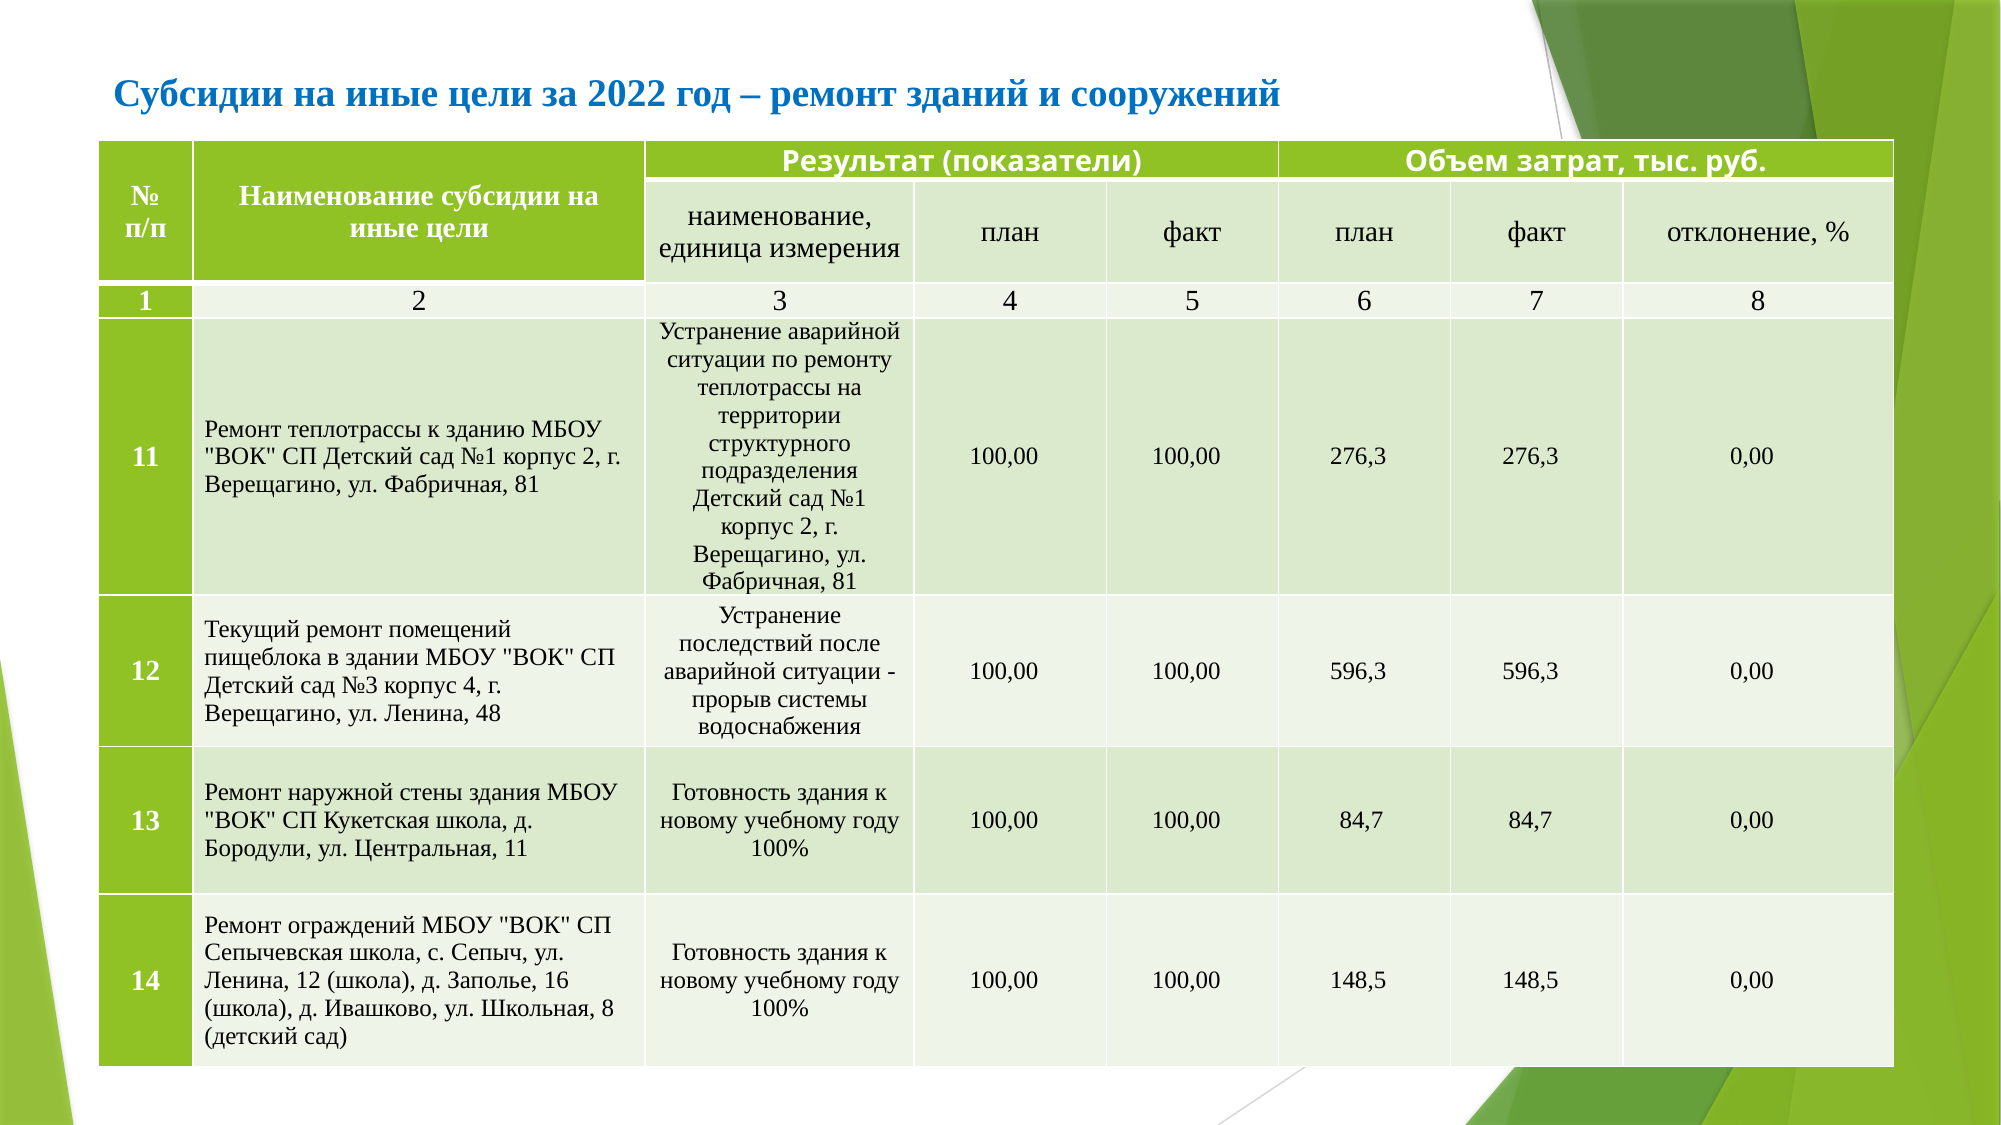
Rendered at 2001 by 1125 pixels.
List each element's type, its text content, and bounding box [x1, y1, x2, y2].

table_cell план [1279, 182, 1450, 282]
table_cell 3 [646, 284, 913, 317]
table_cell 13 [99, 747, 192, 893]
table_cell 596,3 [1279, 596, 1450, 746]
table_cell 5 [1107, 284, 1278, 317]
table_cell 0,00 [1624, 895, 1893, 1066]
table_cell факт [1107, 182, 1278, 282]
table_cell 1 [99, 286, 192, 317]
title Субсидии на иные цели за 2022 год – ремонт зданий и сооружений [98, 59, 1863, 122]
table_cell 100,00 [1107, 319, 1278, 594]
table_cell 12 [99, 596, 192, 746]
table_cell отклонение, % [1624, 182, 1893, 282]
table_cell 148,5 [1451, 895, 1622, 1066]
table_cell 2 [194, 286, 644, 317]
table_cell Готовность здания к новому учебному году 100% [646, 895, 913, 1066]
table_cell 0,00 [1624, 319, 1893, 594]
table_cell план [915, 182, 1106, 282]
table_header Объем затрат, тыс. руб. [1279, 141, 1893, 177]
table_cell Устранение аварийной ситуации по ремонту теплотрассы на территории структурного подразделения Детский сад №1 корпус 2, г. Верещагино, ул. Фабричная, 81 [646, 319, 913, 594]
table_cell 596,3 [1451, 596, 1622, 746]
table_cell 100,00 [915, 747, 1106, 893]
table_cell 100,00 [1107, 596, 1278, 746]
table_cell факт [1451, 182, 1622, 282]
table_cell 0,00 [1624, 596, 1893, 746]
table_header Наименование субсидии на иные цели [194, 141, 644, 280]
table_header № п/п [99, 141, 192, 280]
table_cell Ремонт ограждений МБОУ "ВОК" СП Сепычевская школа, с. Сепыч, ул. Ленина, 12 (школа), д. Заполье, 16 (школа), д. Ивашково, ул. Школьная, 8 (детский сад) [194, 895, 644, 1066]
table_cell 100,00 [915, 596, 1106, 746]
table_cell 276,3 [1451, 319, 1622, 594]
table_cell 148,5 [1279, 895, 1450, 1066]
table_cell 100,00 [1107, 895, 1278, 1066]
table_cell 100,00 [915, 319, 1106, 594]
table_cell 84,7 [1451, 747, 1622, 893]
table_cell Ремонт наружной стены здания МБОУ "ВОК" СП Кукетская школа, д. Бородули, ул. Центральная, 11 [194, 747, 644, 893]
table_cell наименование, единица измерения [646, 182, 913, 282]
table_cell Устранение последствий после аварийной ситуации - прорыв системы водоснабжения [646, 596, 913, 746]
table_cell Текущий ремонт помещений пищеблока в здании МБОУ "ВОК" СП Детский сад №3 корпус 4, г. Верещагино, ул. Ленина, 48 [194, 596, 644, 746]
table_cell 84,7 [1279, 747, 1450, 893]
table_cell 4 [915, 284, 1106, 317]
table_cell 6 [1279, 284, 1450, 317]
table_cell Готовность здания к новому учебному году 100% [646, 747, 913, 893]
table_cell 276,3 [1279, 319, 1450, 594]
table_cell 8 [1624, 284, 1893, 317]
table_cell Ремонт теплотрассы к зданию МБОУ "ВОК" СП Детский сад №1 корпус 2, г. Верещагино, ул. Фабричная, 81 [194, 319, 644, 594]
table_cell 14 [99, 895, 192, 1066]
table_cell 11 [99, 319, 192, 594]
table_header Результат (показатели) [646, 141, 1278, 177]
table_cell 0,00 [1624, 747, 1893, 893]
table_cell 100,00 [1107, 747, 1278, 893]
table_cell 7 [1451, 284, 1622, 317]
table_cell 100,00 [915, 895, 1106, 1066]
